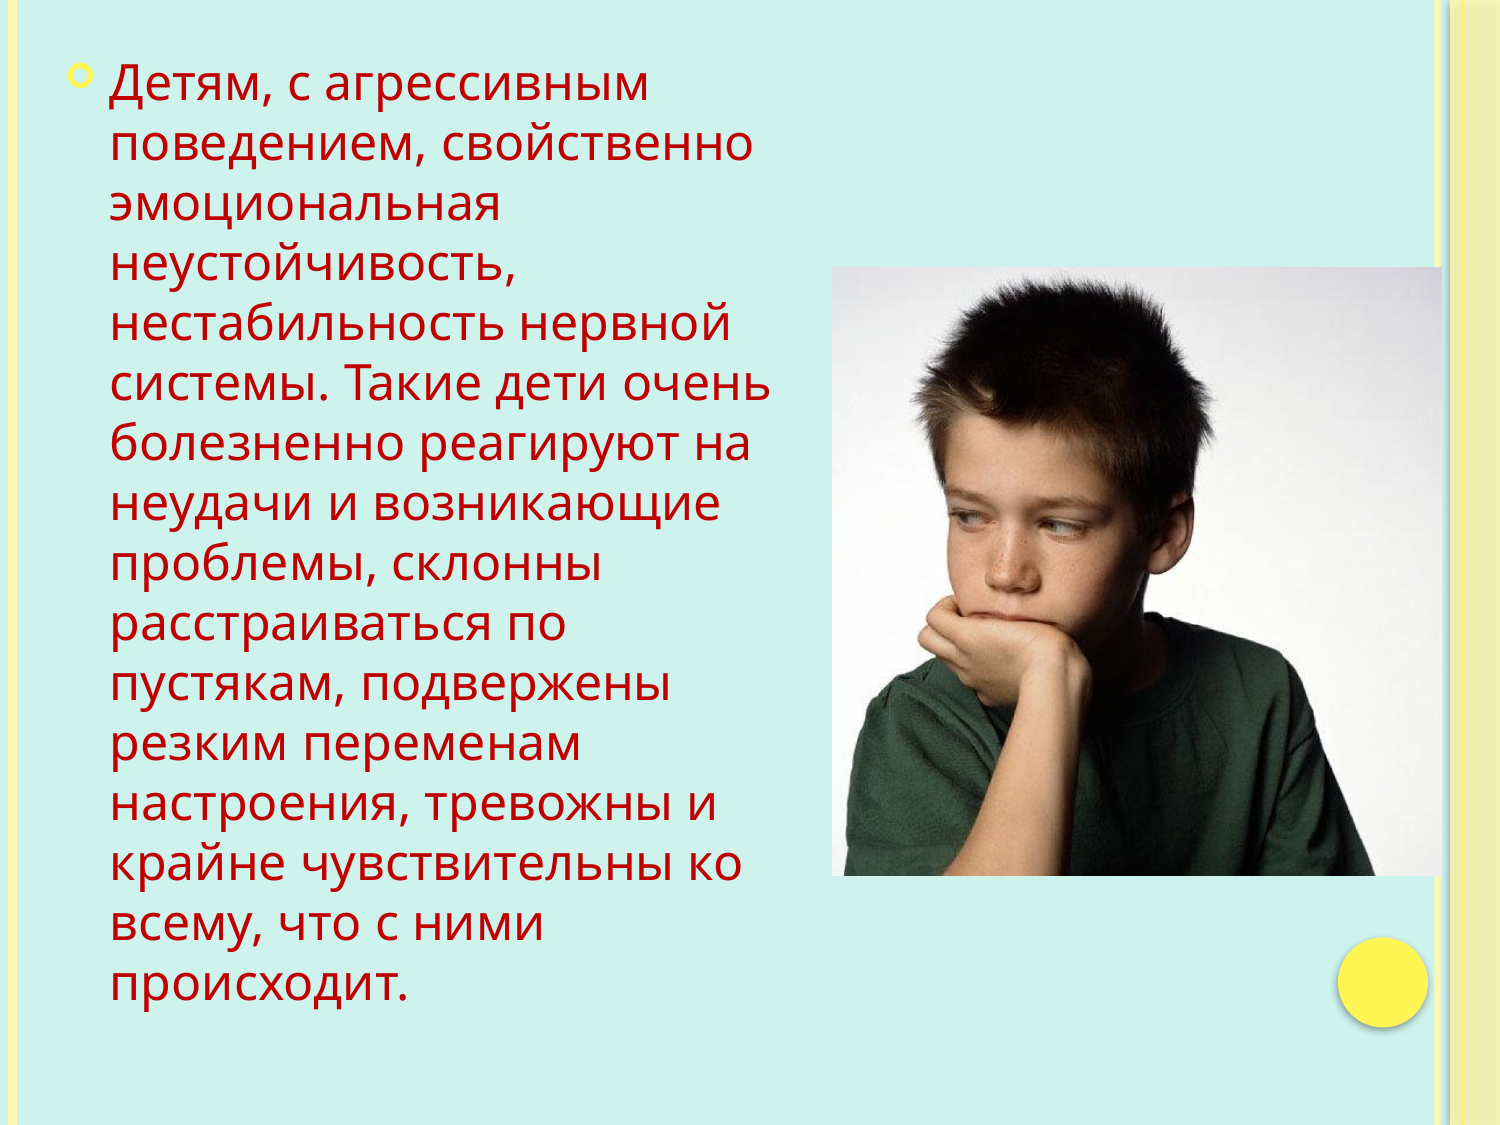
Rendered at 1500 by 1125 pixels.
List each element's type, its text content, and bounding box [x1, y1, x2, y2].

picture [832, 266, 1442, 877]
list Детям, с агрессивным поведением, свойственно эмоциональная неустойчивость, нестабильность нервной системы. Такие дети очень болезненно реагируют на неудачи и возникающие проблемы, склонны расстраиваться по пустякам, подвержены резким переменам настроения, тревожны и крайне чувствительны ко всему, что с ними происходит. [50, 42, 833, 1071]
